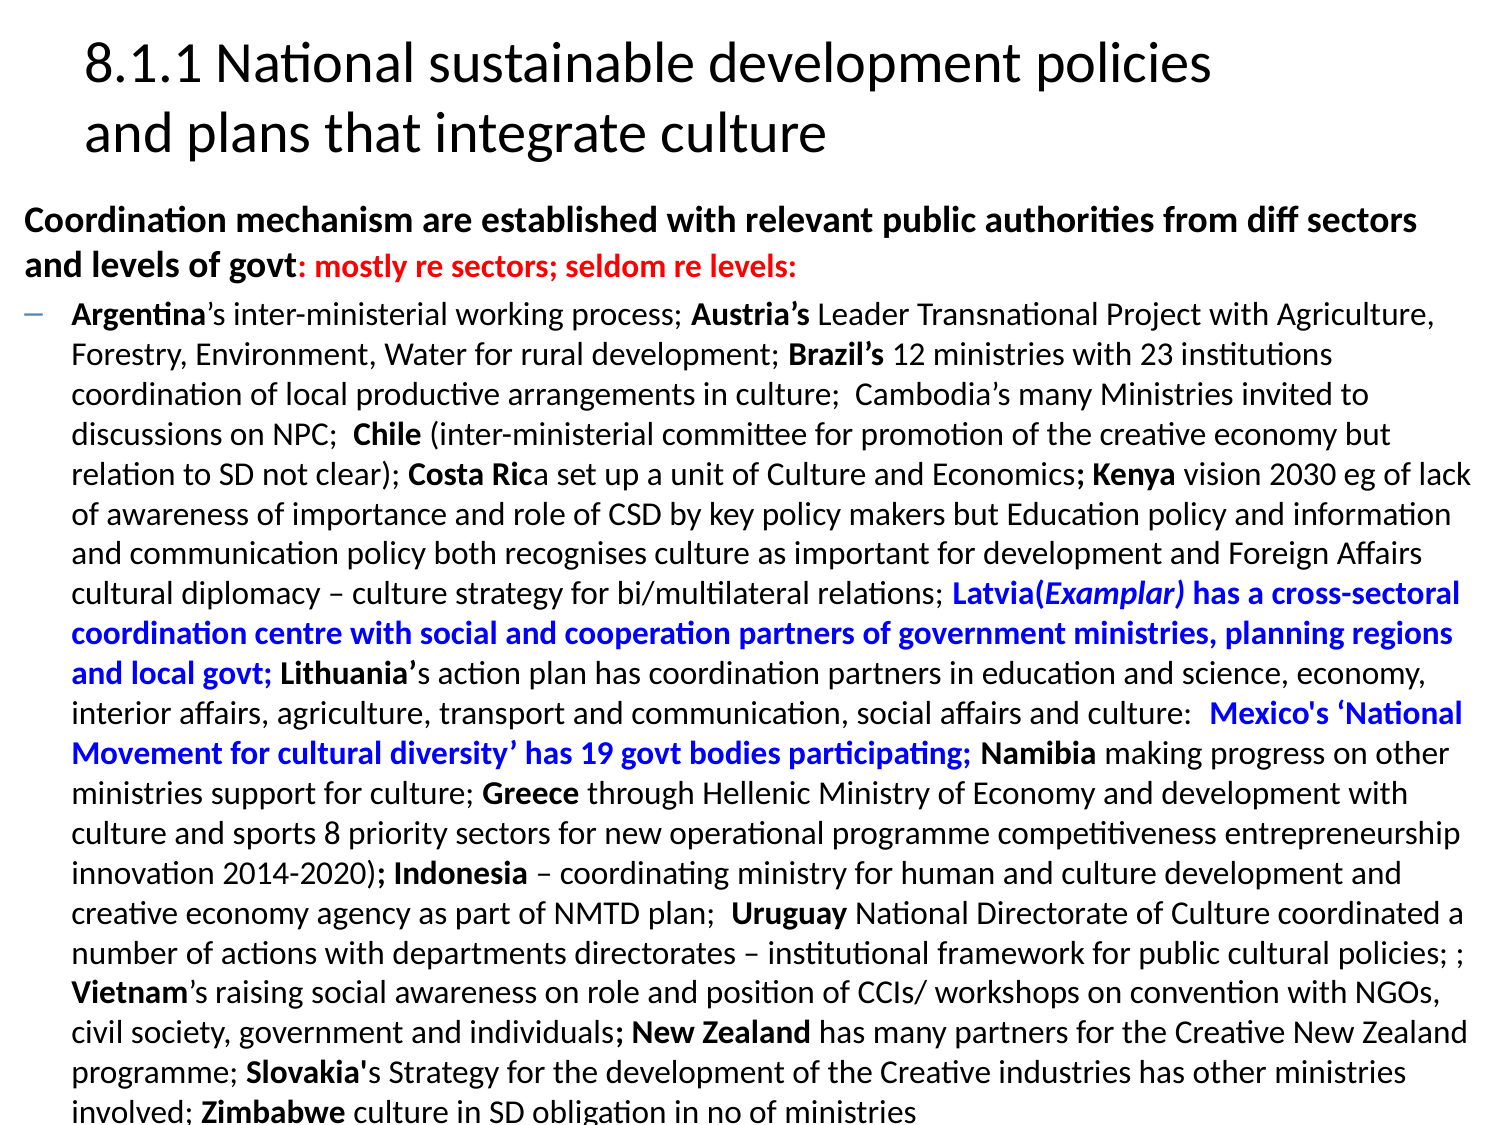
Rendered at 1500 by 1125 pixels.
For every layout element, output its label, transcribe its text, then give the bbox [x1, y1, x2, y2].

title 8.1.1 National sustainable development policies and plans that integrate culture [69, 0, 1320, 187]
list Coordination mechanism are established with relevant public authorities from diff sectors and levels of govt: mostly re sectors; seldom re levels: Argentina’s inter-ministerial working process; Austria’s Leader Transnational Project with Agriculture, Forestry, Environment, Water for rural development; Brazil’s 12 ministries with 23 institutions coordination of local productive arrangements in culture; Cambodia’s many Ministries invited to discussions on NPC; Chile (inter-ministerial committee for promotion of the creative economy but relation to SD not clear); Costa Rica set up a unit of Culture and Economics; Kenya vision 2030 eg of lack of awareness of importance and role of CSD by key policy makers but Education policy and information and communication policy both recognises culture as important for development and Foreign Affairs cultural diplomacy – culture strategy for bi/multilateral relations; Latvia(Examplar) has a cross-sectoral coordination centre with social and cooperation partners of government ministries, planning regions and local govt; Lithuania’s action plan has coordination partners in education and science, economy, interior affairs, agriculture, transport and communication, social affairs and culture: Mexico's ‘National Movement for cultural diversity’ has 19 govt bodies participating; Namibia making progress on other ministries support for culture; Greece through Hellenic Ministry of Economy and development with culture and sports 8 priority sectors for new operational programme competitiveness entrepreneurship innovation 2014-2020); Indonesia – coordinating ministry for human and culture development and creative economy agency as part of NMTD plan; Uruguay National Directorate of Culture coordinated a number of actions with departments directorates – institutional framework for public cultural policies; ; Vietnam’s raising social awareness on role and position of CCIs/ workshops on convention with NGOs, civil society, government and individuals; New Zealand has many partners for the Creative New Zealand programme; Slovakia's Strategy for the development of the Creative industries has other ministries involved; Zimbabwe culture in SD obligation in no of ministries [0, 187, 1500, 1083]
